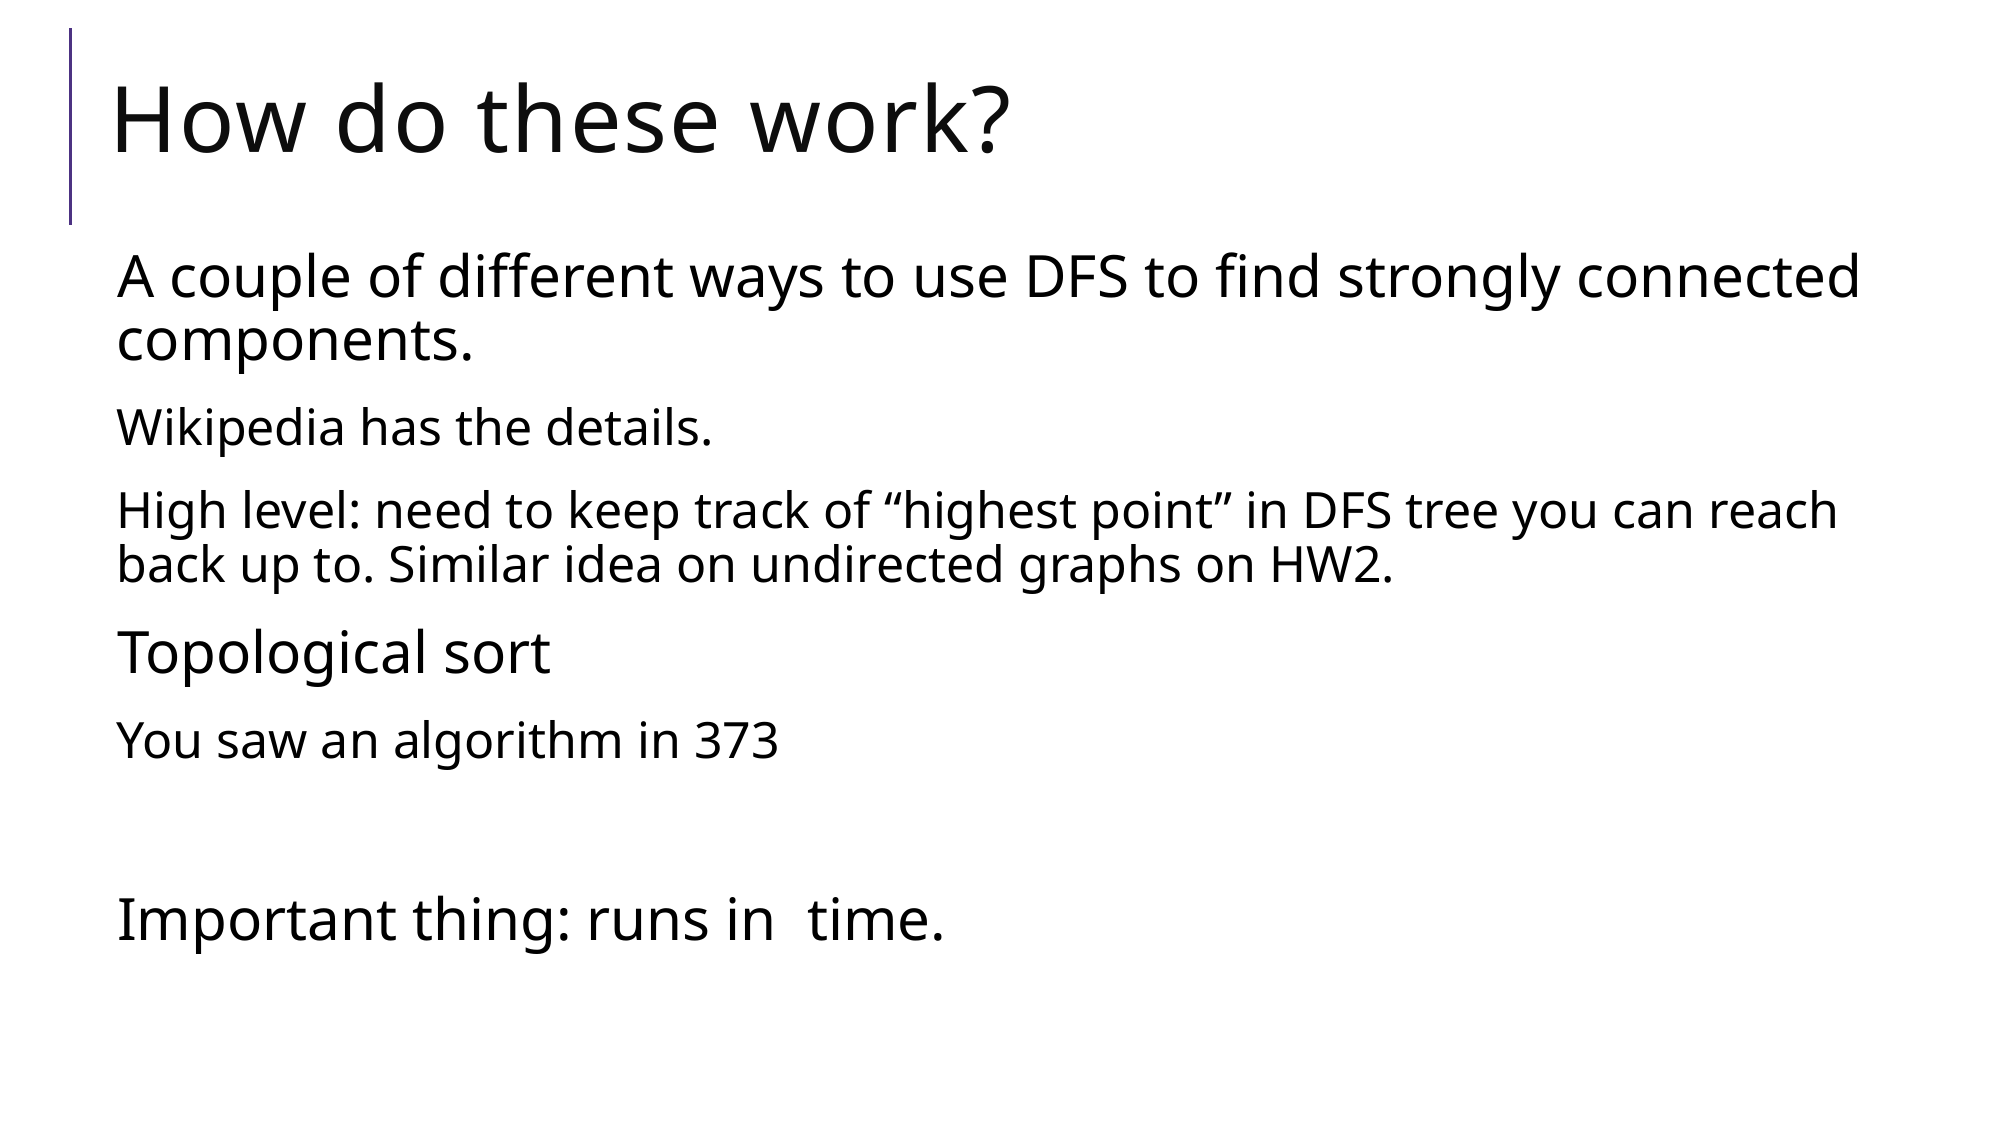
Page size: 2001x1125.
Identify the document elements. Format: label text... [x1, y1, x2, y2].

title How do these work? [94, 43, 1930, 210]
